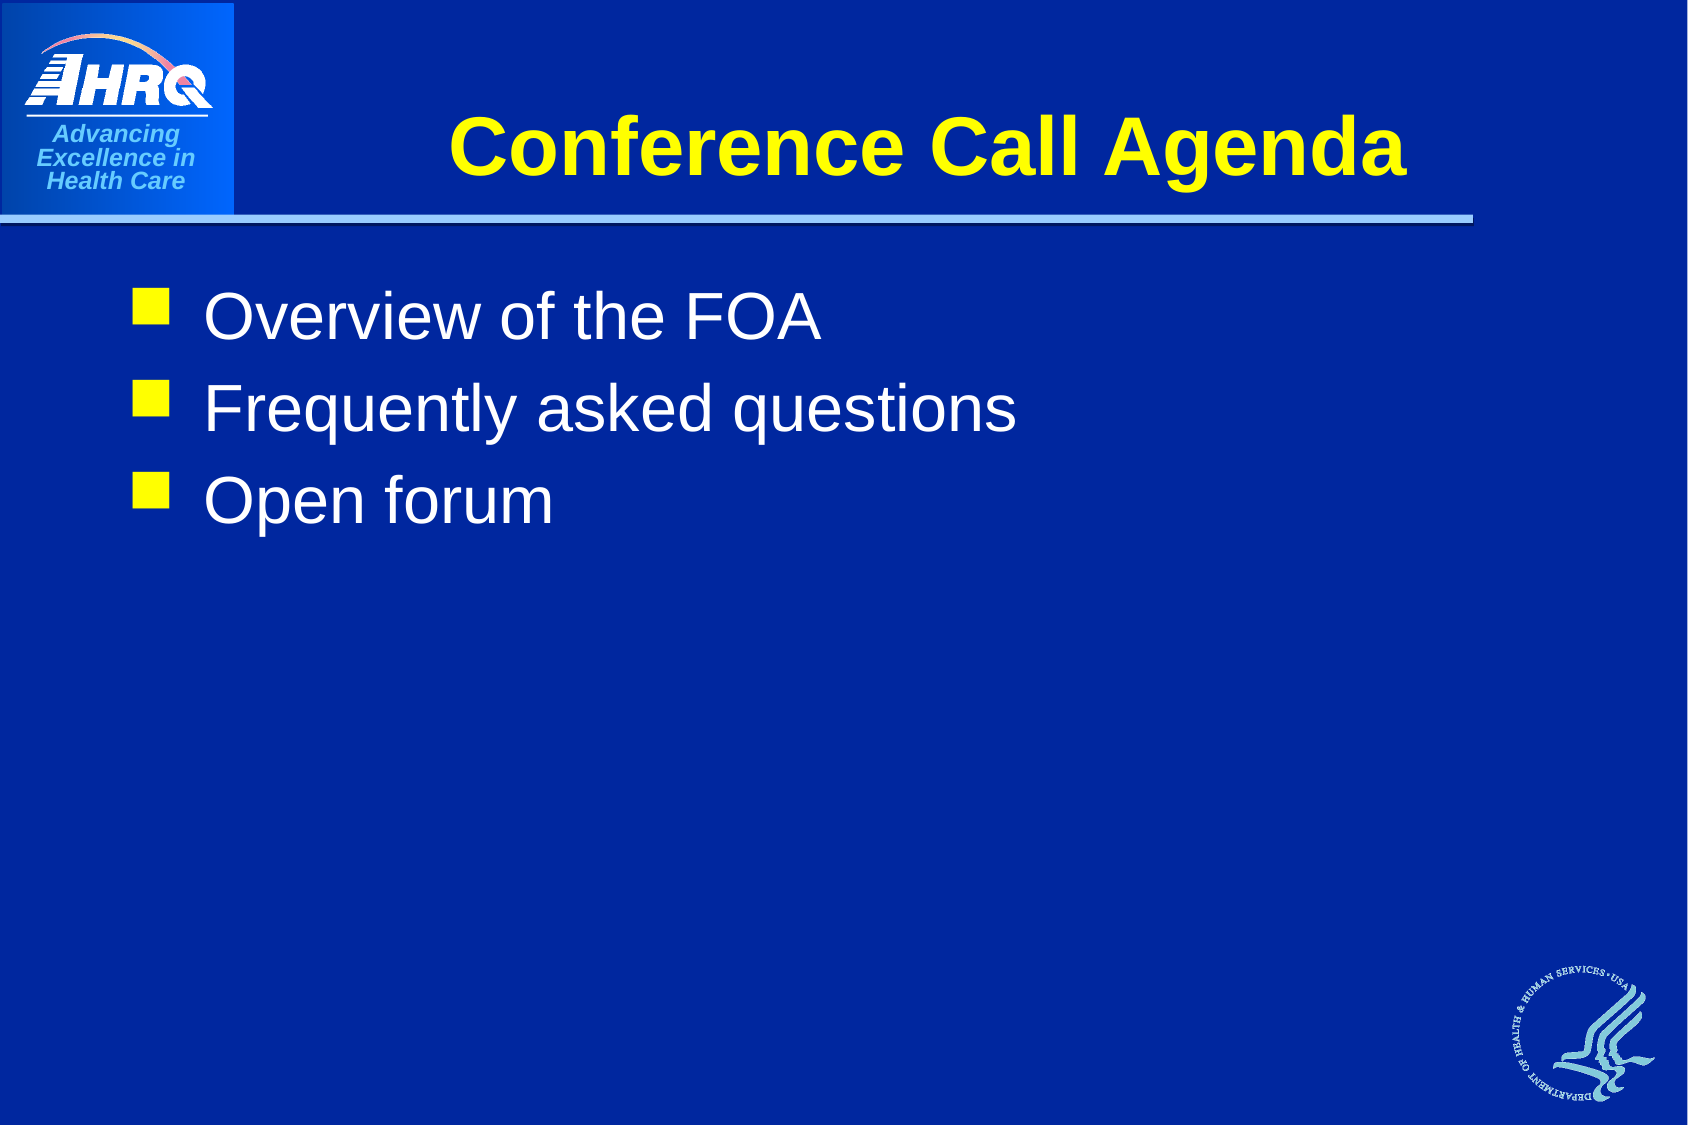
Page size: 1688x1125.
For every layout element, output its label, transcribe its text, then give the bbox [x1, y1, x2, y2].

picture [1493, 950, 1670, 1123]
picture [9, 12, 229, 133]
list Overview of the FOA Frequently asked questions Open forum [111, 274, 1588, 751]
title Conference Call Agenda [268, 56, 1588, 202]
